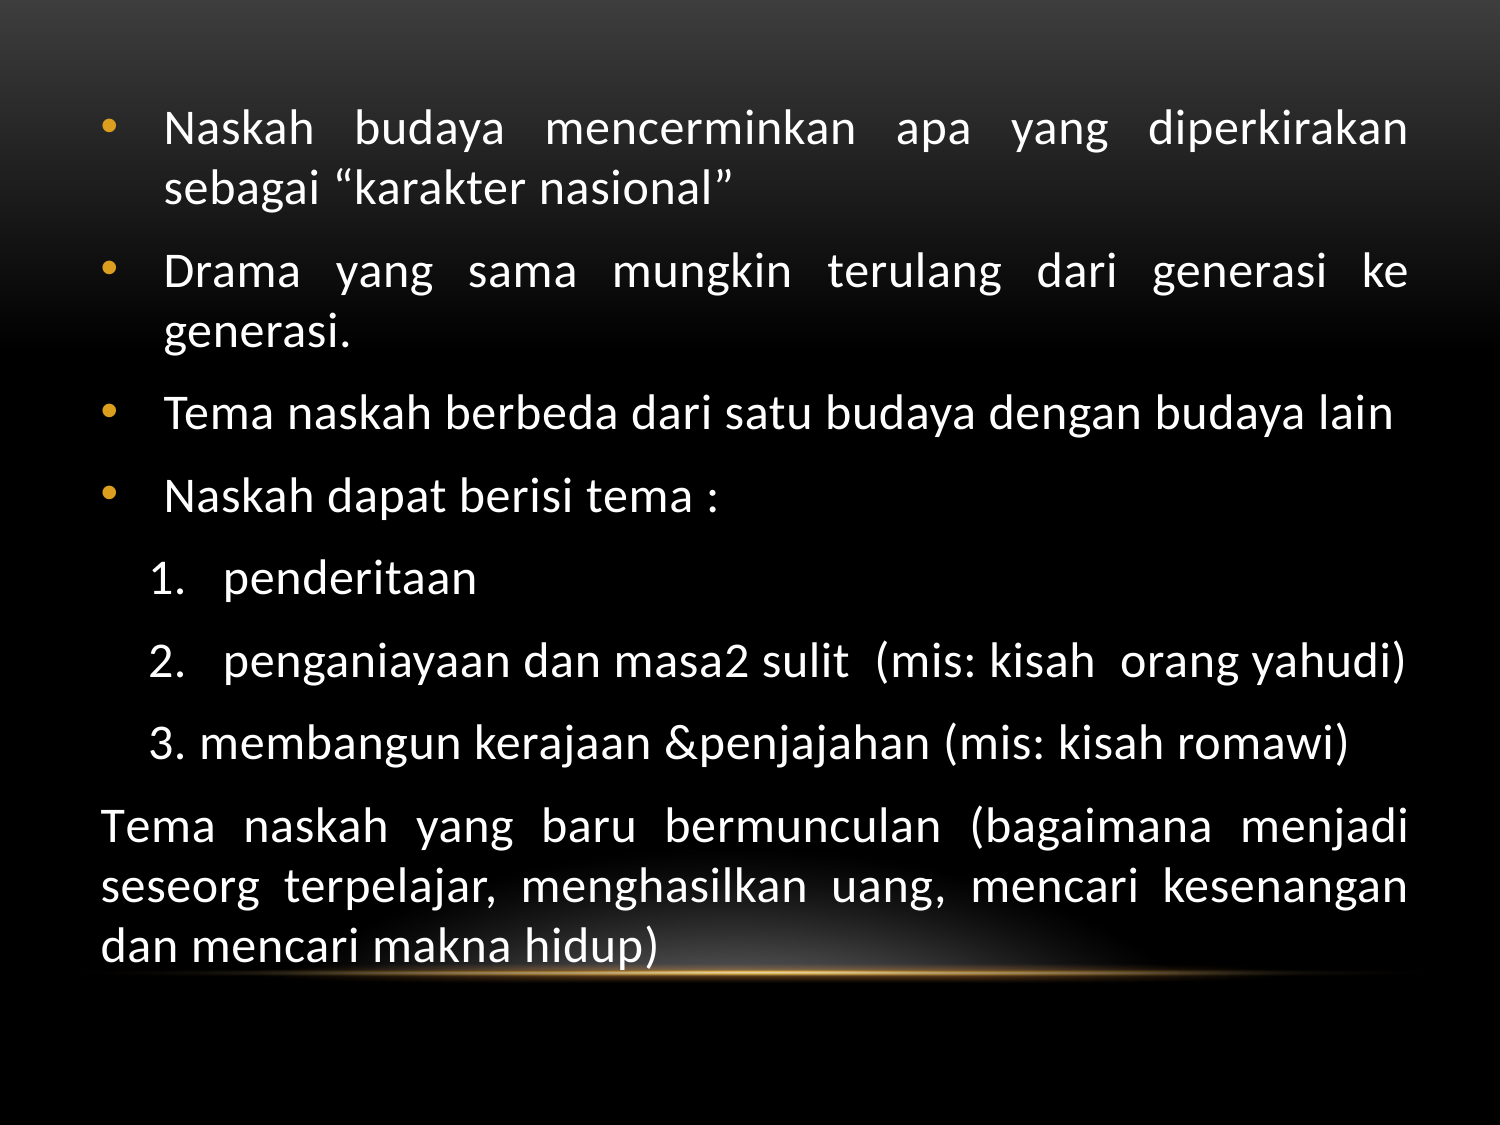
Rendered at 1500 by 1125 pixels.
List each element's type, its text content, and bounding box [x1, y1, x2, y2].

picture [0, 0, 1500, 1125]
list Naskah budaya mencerminkan apa yang diperkirakan sebagai “karakter nasional” Drama yang sama mungkin terulang dari generasi ke generasi. Tema naskah berbeda dari satu budaya dengan budaya lain Naskah dapat berisi tema : 1. penderitaan 2. penganiayaan dan masa2 sulit (mis: kisah orang yahudi) 3. membangun kerajaan &penjajahan (mis: kisah romawi) Tema naskah yang baru bermunculan (bagaimana menjadi seseorg terpelajar, menghasilkan uang, mencari kesenangan dan mencari makna hidup) [75, 87, 1425, 1059]
